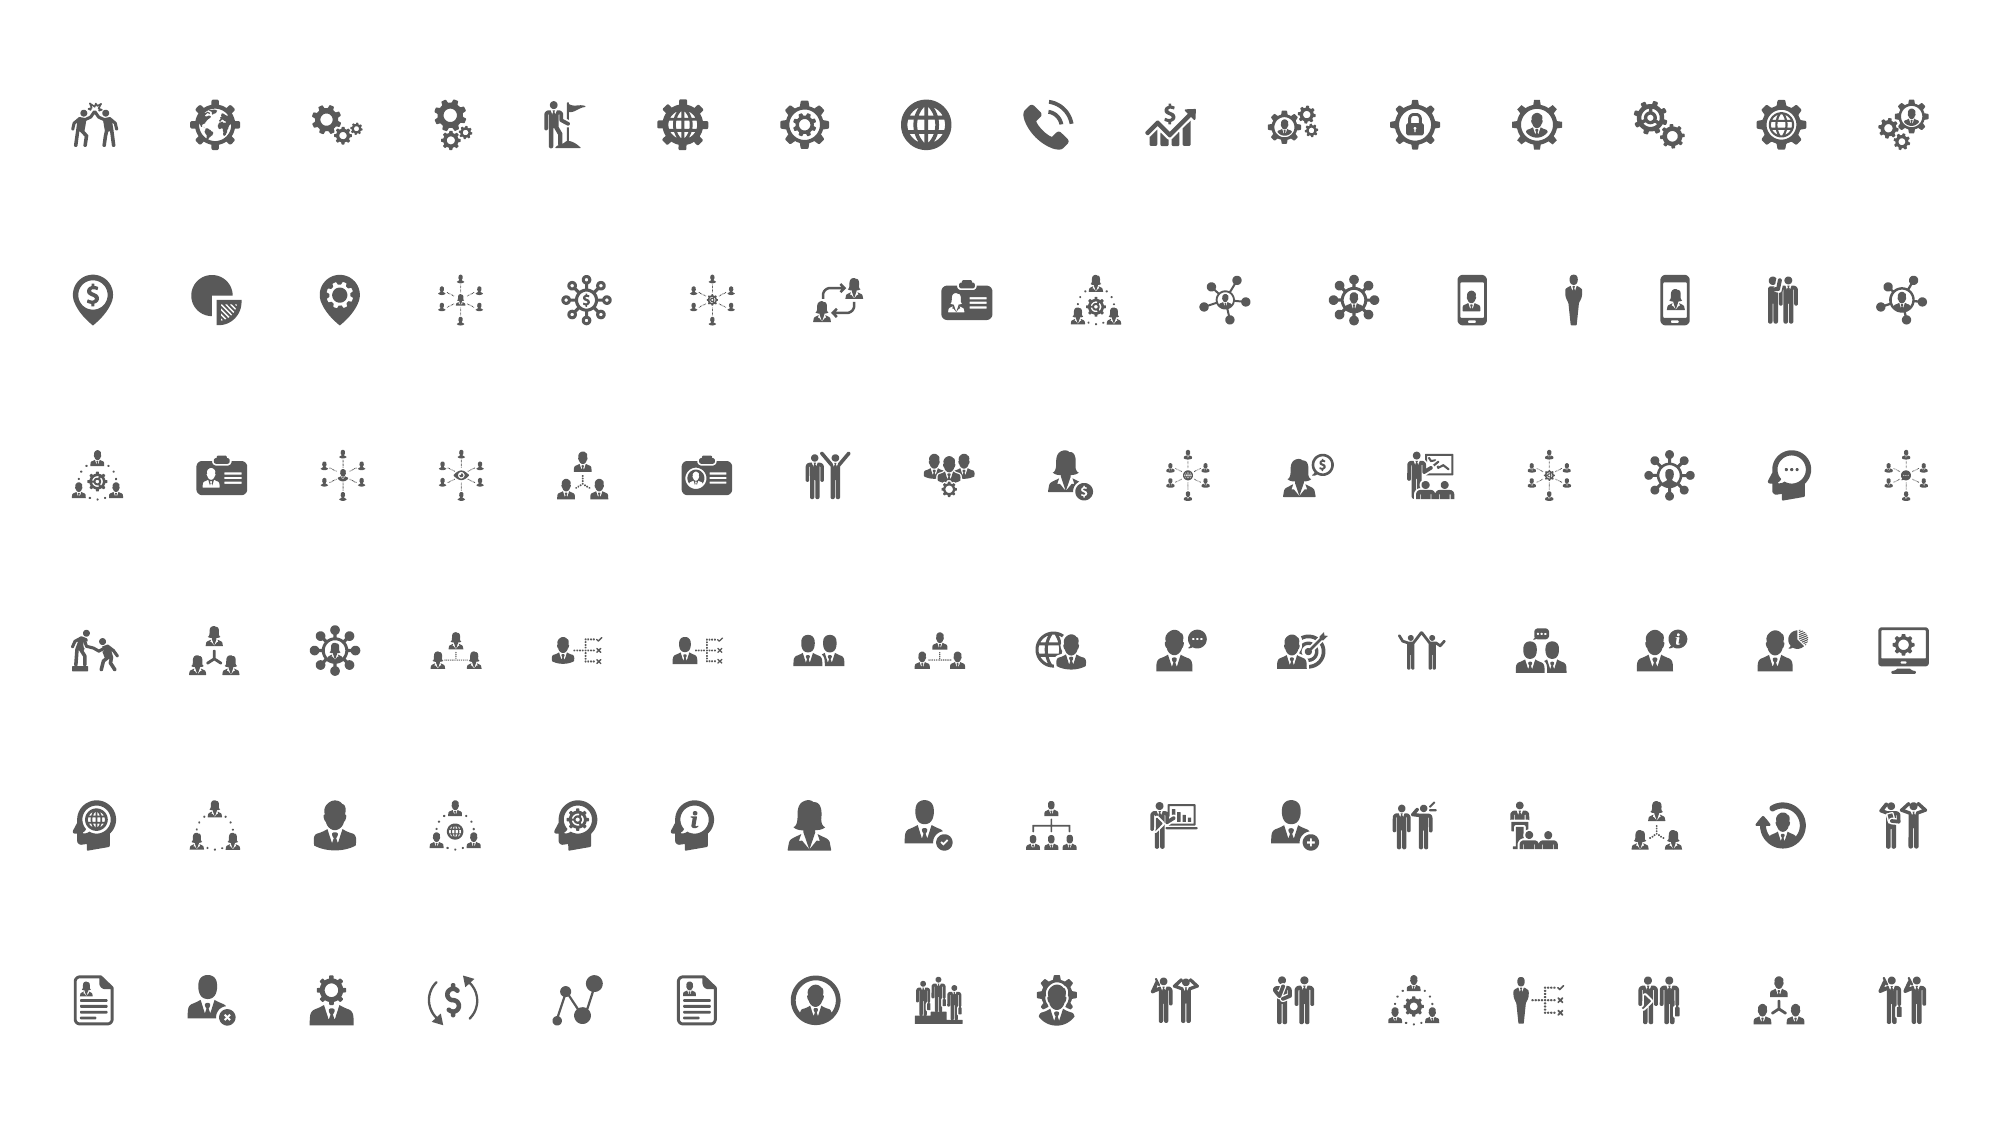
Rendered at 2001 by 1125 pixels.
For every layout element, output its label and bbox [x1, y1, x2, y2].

text_box [1510, 801, 1558, 850]
text_box [1755, 802, 1806, 849]
text_box [914, 632, 966, 669]
text_box [438, 449, 484, 501]
text_box [1070, 274, 1122, 326]
text_box [1660, 274, 1690, 326]
text_box [1515, 628, 1567, 673]
text_box [1638, 976, 1680, 1025]
text_box [780, 100, 830, 149]
text_box [561, 274, 612, 326]
text_box [309, 625, 361, 676]
text_box [670, 800, 715, 851]
text_box [1282, 453, 1334, 497]
text_box [1166, 449, 1210, 501]
text_box [923, 453, 975, 497]
text_box [189, 626, 240, 676]
text_box [676, 975, 717, 1026]
text_box [1768, 276, 1799, 324]
text_box [1879, 802, 1928, 849]
text_box [1878, 99, 1929, 151]
text_box [1512, 99, 1563, 150]
text_box [72, 800, 117, 851]
text_box [189, 800, 241, 851]
text_box [1023, 99, 1074, 150]
text_box [1767, 450, 1812, 501]
text_box [73, 975, 114, 1026]
text_box [71, 102, 119, 147]
text_box [1036, 975, 1077, 1026]
text_box [320, 449, 366, 501]
text_box [191, 274, 242, 326]
text_box [1328, 274, 1380, 326]
text_box [901, 99, 952, 151]
text_box [1644, 450, 1695, 501]
text_box [434, 99, 473, 151]
text_box [941, 280, 993, 321]
text_box [1151, 977, 1199, 1023]
text_box [1876, 275, 1928, 325]
text_box [1636, 629, 1688, 672]
text_box [1757, 629, 1809, 672]
text_box [1026, 800, 1077, 850]
text_box [190, 99, 241, 151]
text_box [1753, 976, 1805, 1025]
text_box [427, 975, 479, 1026]
text_box [187, 975, 236, 1026]
text_box [552, 975, 603, 1026]
text_box [1199, 275, 1251, 325]
text_box [313, 800, 357, 851]
text_box [71, 450, 123, 501]
text_box [557, 451, 609, 500]
text_box [1273, 976, 1315, 1025]
text_box [309, 975, 354, 1026]
text_box [1457, 274, 1487, 326]
text_box [1390, 99, 1441, 150]
text_box [554, 800, 598, 851]
text_box [438, 274, 484, 326]
text_box [1884, 449, 1928, 501]
text_box [1271, 800, 1320, 851]
text_box [672, 637, 724, 665]
text_box [1631, 801, 1682, 850]
text_box [681, 455, 733, 496]
text_box [1388, 975, 1440, 1026]
text_box [1633, 101, 1685, 149]
text_box [1527, 449, 1571, 501]
text_box [551, 637, 603, 665]
text_box [1276, 632, 1328, 669]
text_box [1035, 631, 1086, 670]
text_box [1048, 450, 1094, 501]
text_box [319, 274, 360, 326]
text_box [312, 105, 363, 145]
text_box [1398, 631, 1446, 670]
text_box [71, 629, 119, 672]
text_box [1878, 627, 1929, 674]
text_box [1565, 274, 1583, 326]
text_box [429, 800, 481, 851]
text_box [793, 634, 845, 667]
text_box [1156, 629, 1207, 672]
text_box [1392, 801, 1437, 850]
text_box [657, 99, 709, 151]
text_box [544, 101, 586, 149]
text_box [689, 274, 735, 326]
text_box [430, 632, 482, 669]
text_box [196, 455, 248, 496]
text_box [813, 278, 864, 323]
text_box [805, 451, 851, 500]
text_box [914, 976, 963, 1024]
text_box [1145, 103, 1196, 147]
text_box [904, 800, 953, 851]
text_box [1267, 105, 1319, 144]
text_box [1150, 802, 1198, 849]
text_box [790, 975, 841, 1026]
text_box [1407, 451, 1455, 500]
text_box [787, 800, 832, 851]
text_box [72, 274, 114, 326]
text_box [1513, 977, 1565, 1024]
text_box [1756, 99, 1807, 150]
text_box [1878, 976, 1927, 1025]
